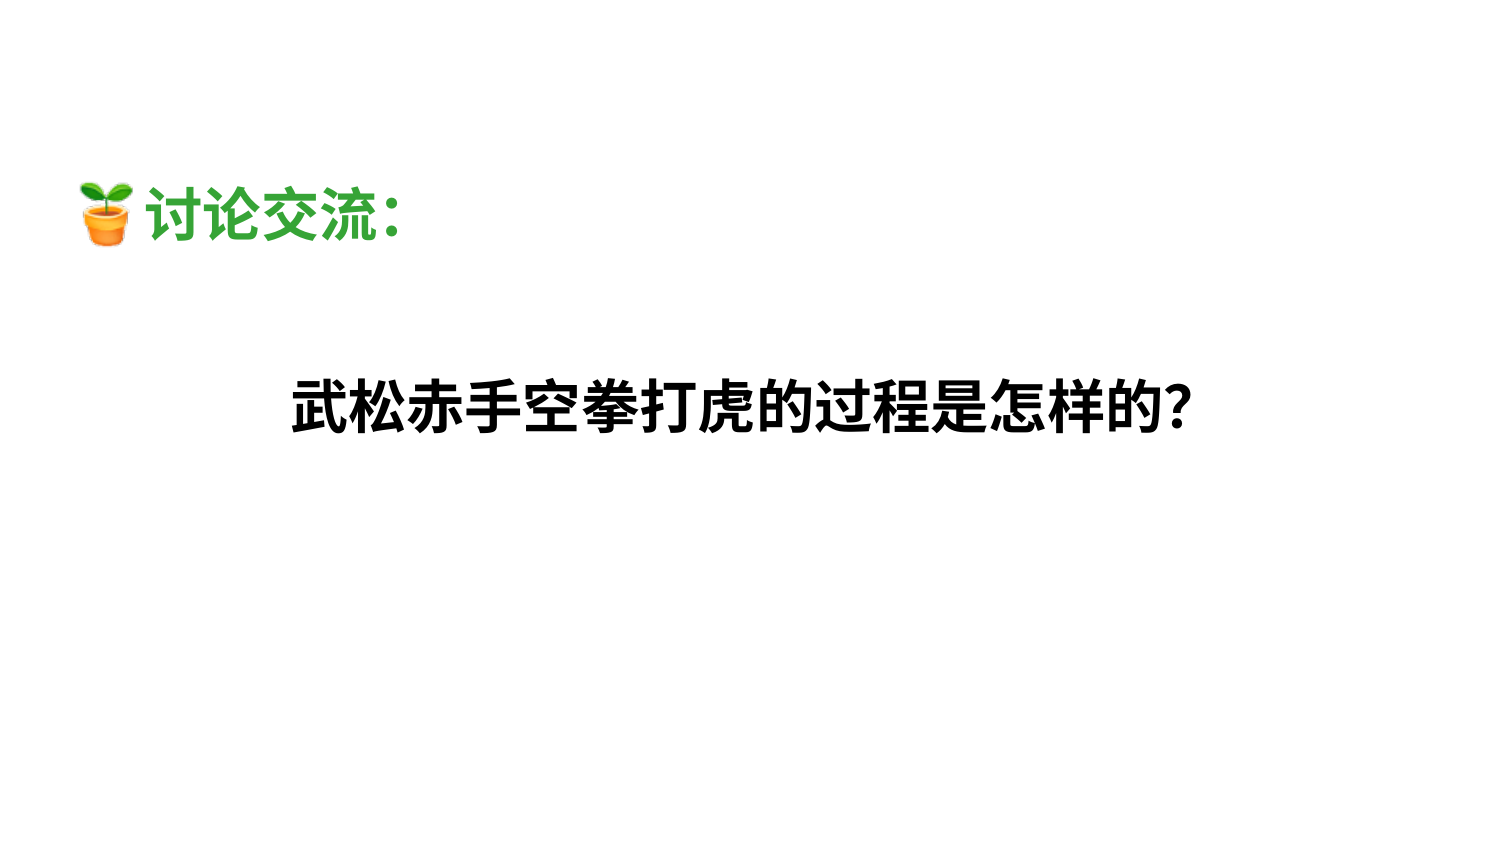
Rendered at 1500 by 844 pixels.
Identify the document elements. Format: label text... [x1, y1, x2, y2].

text_box 武松赤手空拳打虎的过程是怎样的？ [208, 327, 1364, 448]
text_box 讨论交流： [129, 170, 451, 256]
picture [74, 177, 139, 251]
